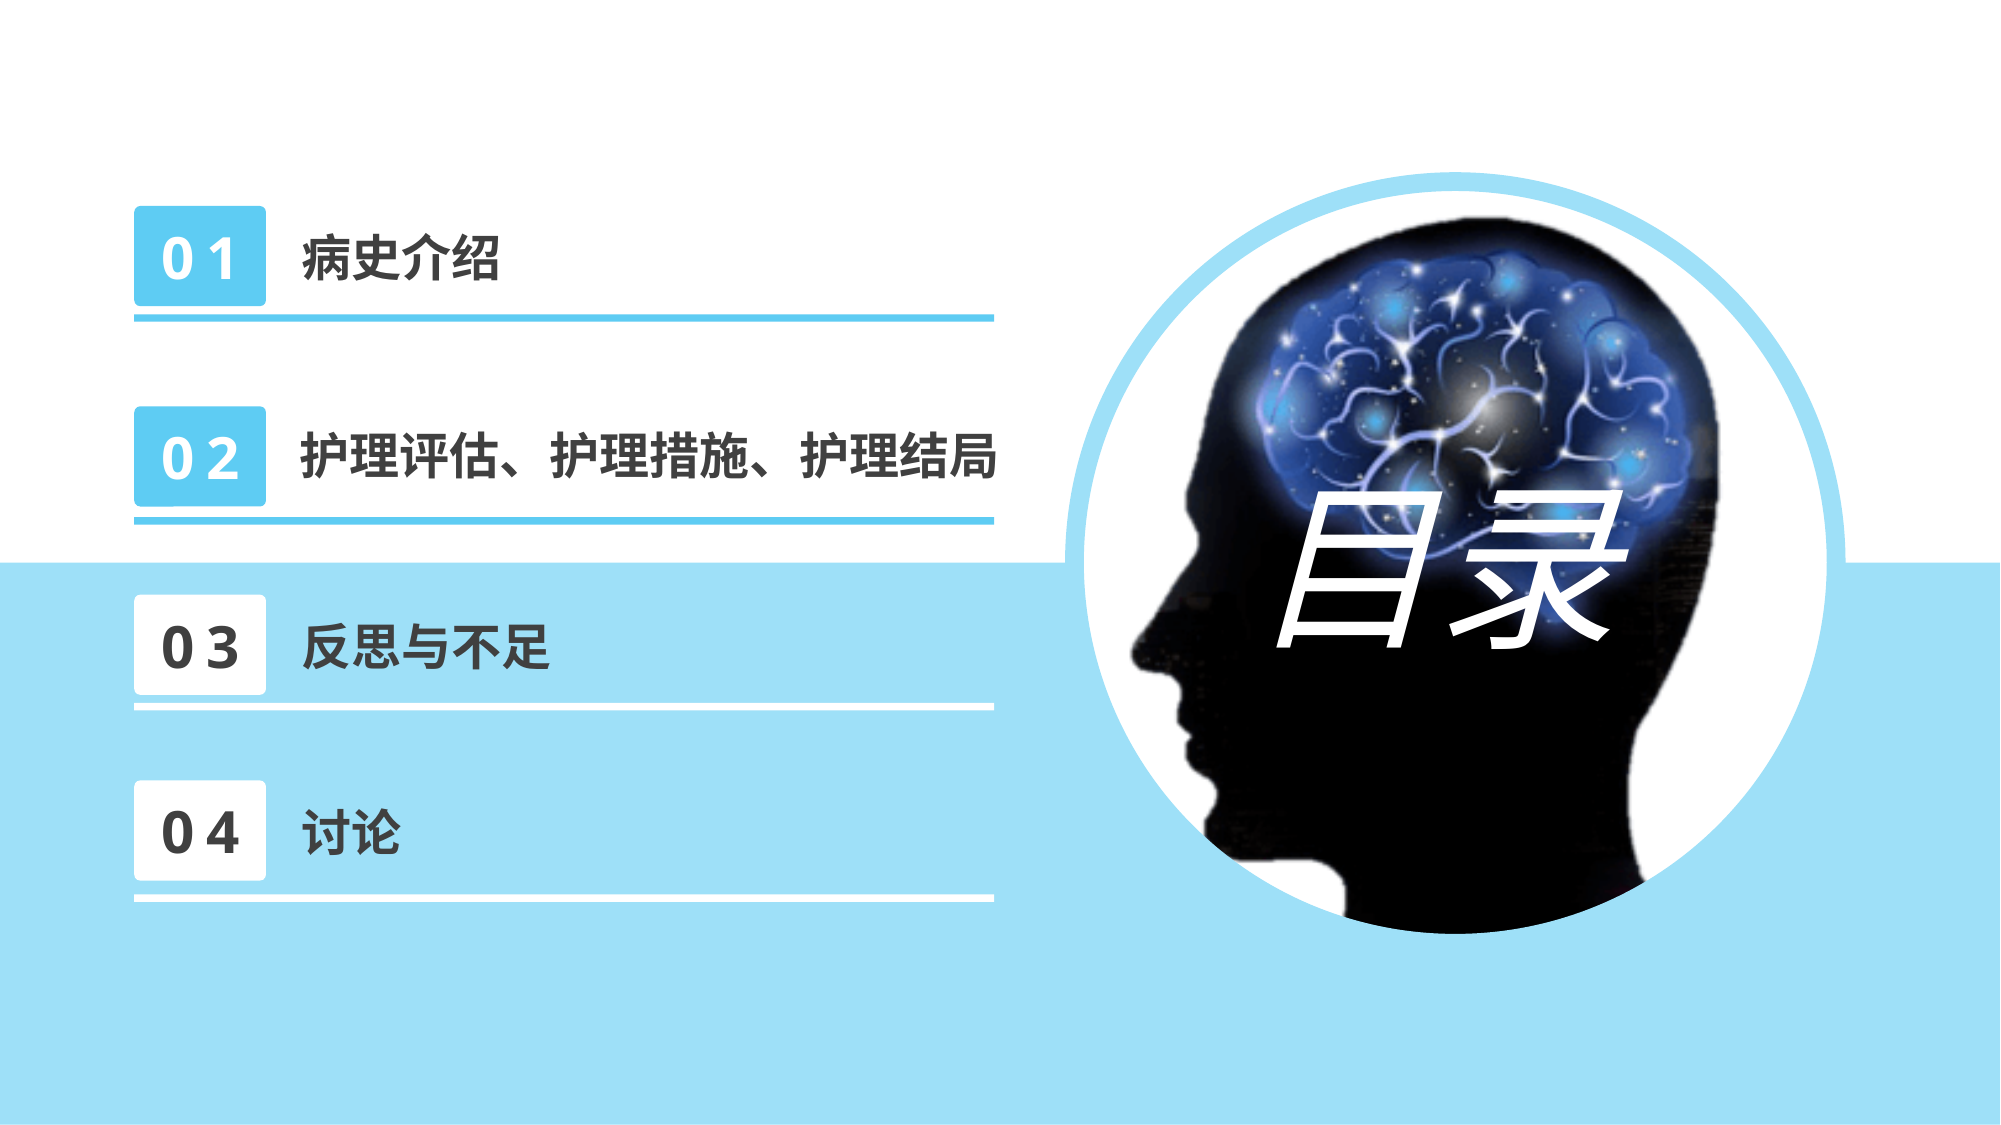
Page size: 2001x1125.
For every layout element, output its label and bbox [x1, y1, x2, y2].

text_box [0, 181, 2000, 1125]
